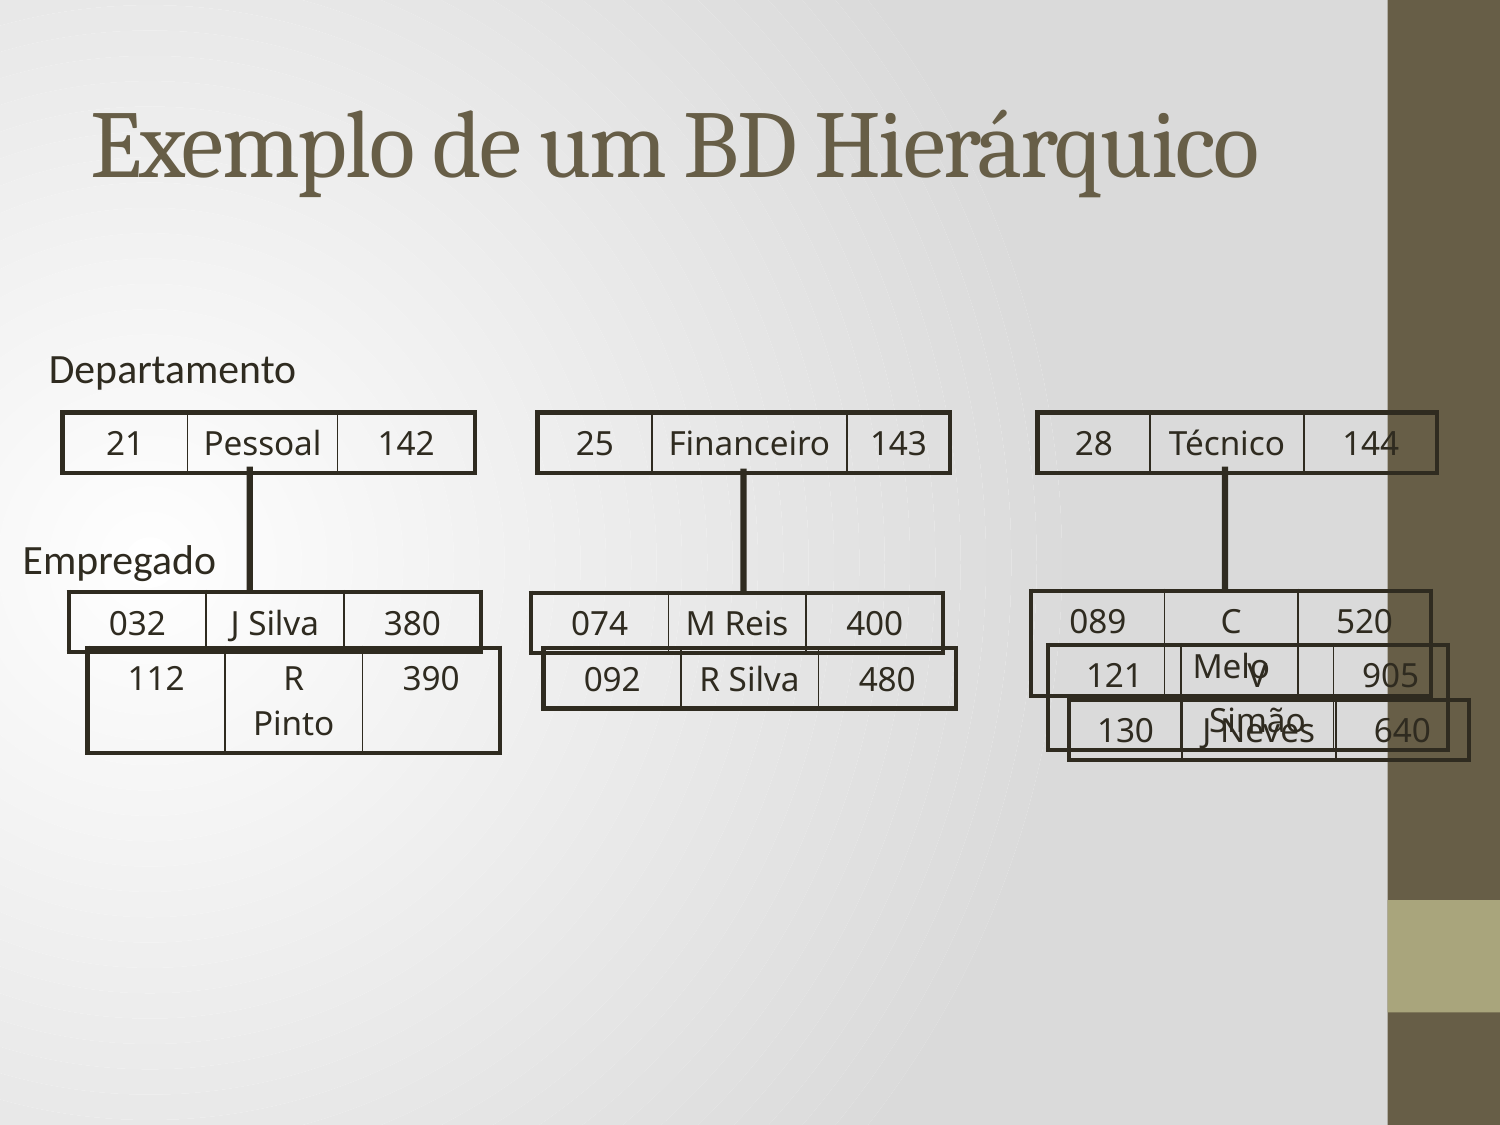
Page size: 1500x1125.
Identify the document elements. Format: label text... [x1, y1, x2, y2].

table_header Pessoal [188, 415, 337, 471]
table_header 28 [1040, 415, 1149, 471]
table_header 25 [540, 415, 651, 471]
table_header 112 [90, 650, 224, 751]
table_header Financeiro [653, 415, 846, 471]
table_header 380 [345, 594, 479, 646]
table_header J Neves [1183, 702, 1335, 758]
table_header 390 [363, 650, 498, 751]
table_header 121 [1050, 698, 1067, 748]
table_header Técnico [1151, 415, 1303, 471]
table_header 089 [1033, 593, 1164, 694]
table_header 032 [71, 594, 205, 650]
table_header 520 [1299, 593, 1429, 694]
table_header 480 [819, 650, 954, 706]
text_box Departamento [33, 334, 312, 400]
table_header 142 [338, 415, 473, 471]
table_header 400 [807, 595, 941, 651]
table_header R Silva [682, 655, 818, 706]
table_header 905 [1433, 647, 1446, 698]
table_header 143 [848, 415, 948, 471]
table_header 640 [1337, 702, 1467, 758]
text_box Empregado [7, 525, 231, 590]
table_header M Reis [669, 595, 805, 651]
table_header 21 [65, 415, 187, 471]
table_header 144 [1305, 415, 1435, 471]
table_header 130 [1071, 702, 1181, 758]
table_header J Silva [207, 594, 343, 646]
table_header C Melo [1165, 593, 1297, 694]
table_header R Pinto [226, 650, 362, 751]
table_header 092 [546, 655, 680, 706]
table_header 074 [533, 595, 668, 651]
title Exemplo de um BD Hierárquico [75, 45, 1325, 233]
